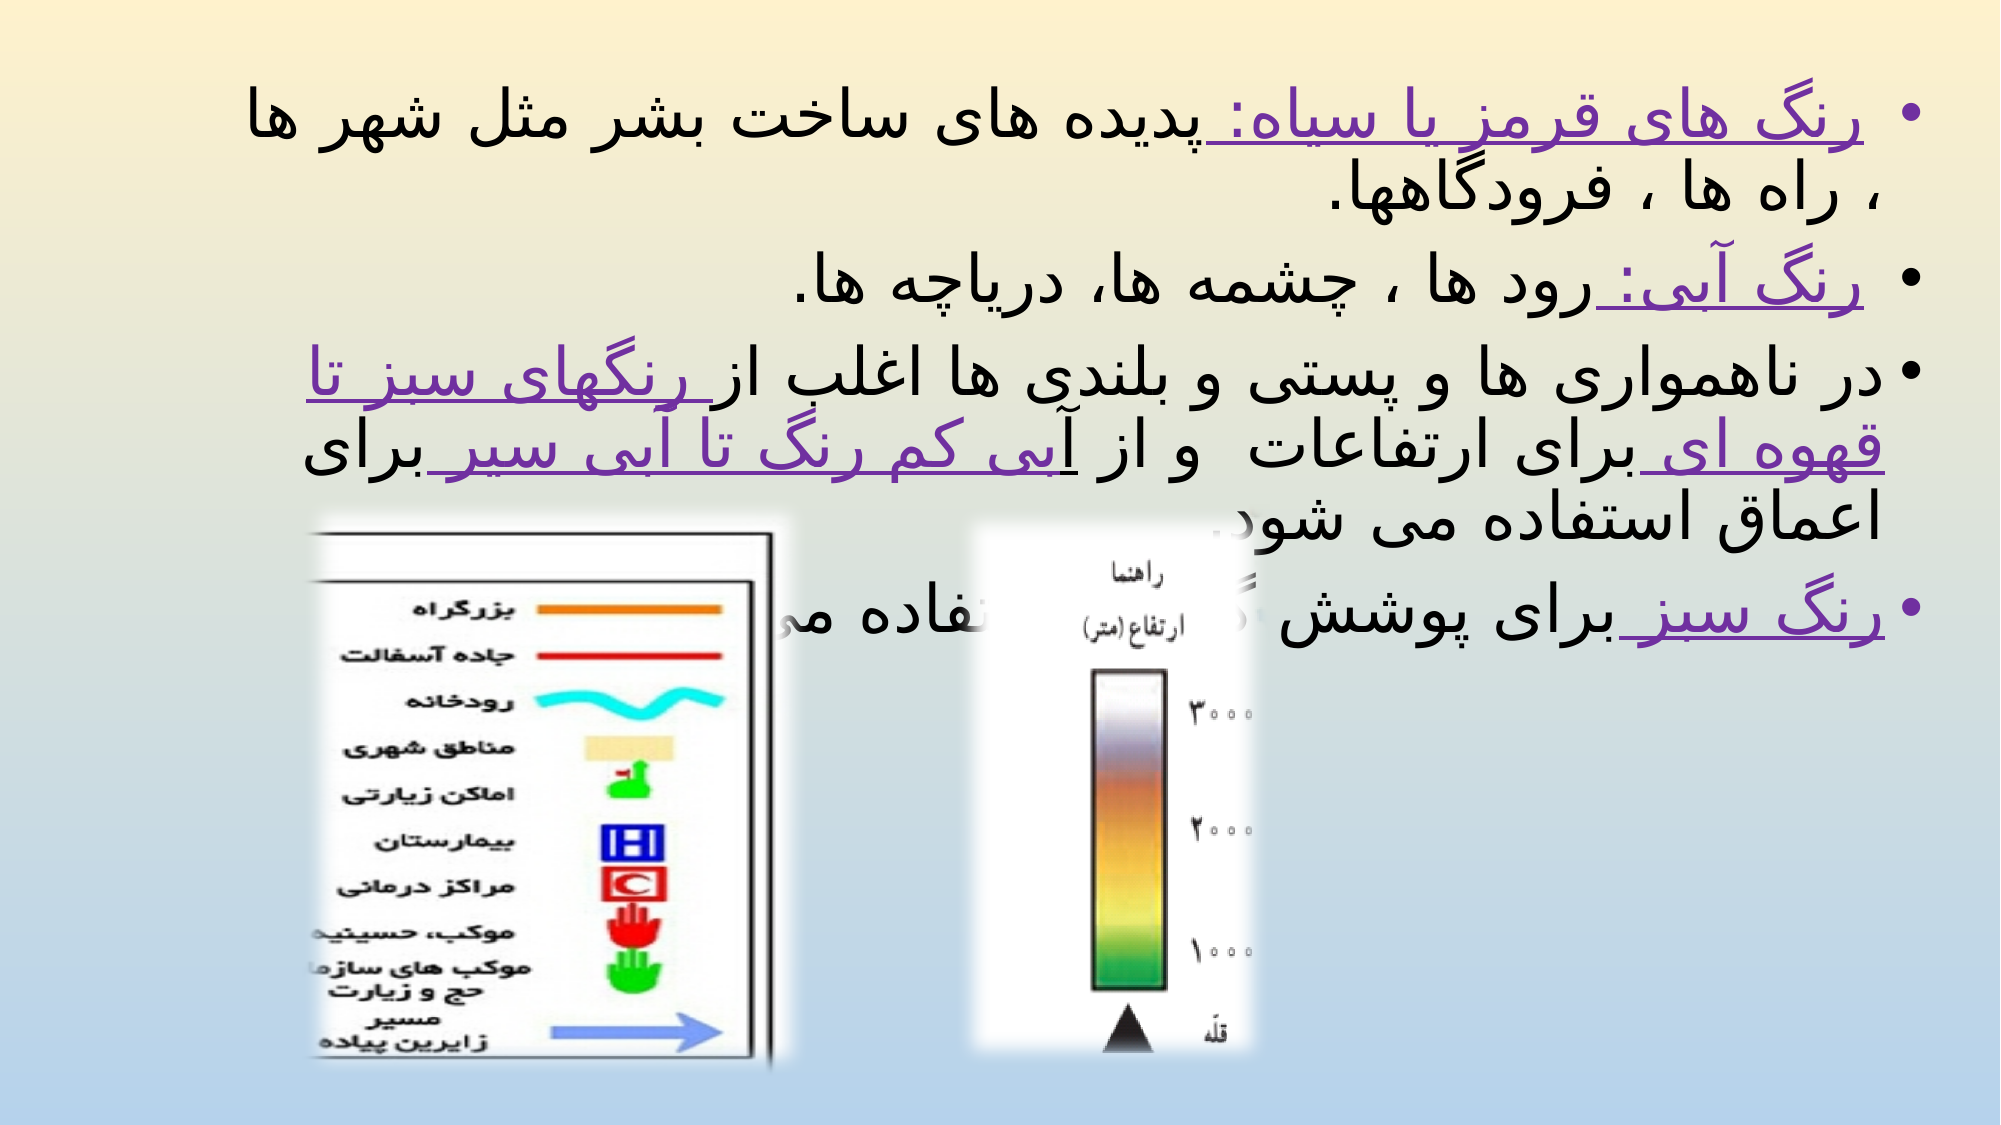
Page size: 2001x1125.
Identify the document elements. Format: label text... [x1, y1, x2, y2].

picture [954, 504, 1271, 1068]
list رنگ های قرمز یا سیاه: پدیده های ساخت بشر مثل شهر ها ، راه ها ، فرودگاهها. رنگ آبی: رود ها ، چشمه ها، دریاچه ها. در ناهمواری ها و پستی و بلندی ها اغلب از رنگهای سبز تا قهوه ای برای ارتفاعات و از آبی کم رنگ تا آبی سیر برای اعماق استفاده می شود. رنگ سبز برای پوشش گیاهی استفاده می شود. [212, 72, 1938, 786]
picture [302, 495, 809, 1076]
